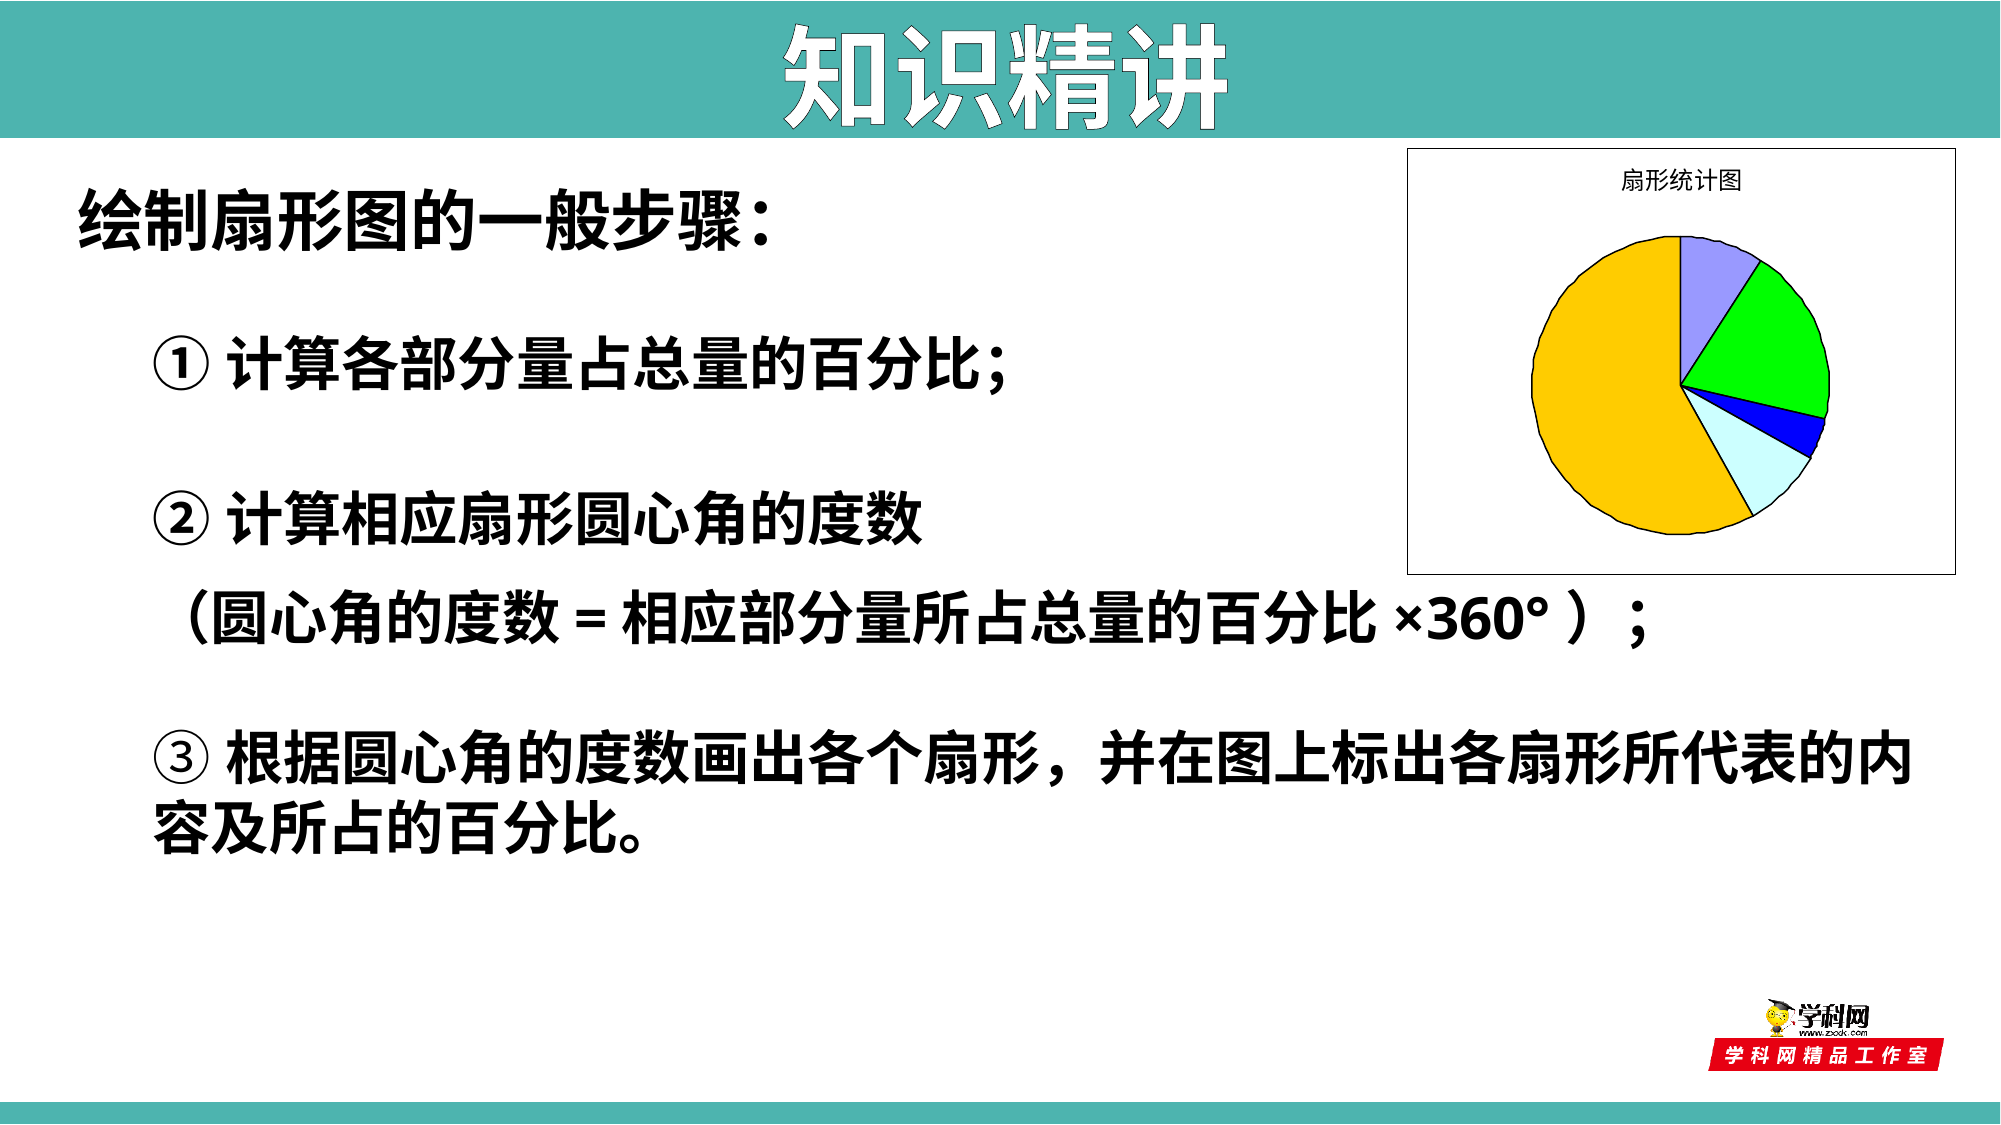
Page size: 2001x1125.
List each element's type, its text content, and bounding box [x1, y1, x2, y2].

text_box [1399, 140, 1965, 582]
picture [0, 1, 2001, 1124]
text_box ③根据圆心角的度数画出各个扇形，并在图上标出各扇形所代表的内容及所占的百分比。 [137, 713, 1964, 869]
text_box ②计算相应扇形圆心角的度数 （圆心角的度数=相应部分量所占总量的百分比×360°）； [137, 475, 1750, 659]
text_box ①计算各部分量占总量的百分比； [138, 319, 1249, 405]
text_box 知识精讲 [765, 0, 1247, 150]
text_box 绘制扇形图的一般步骤： [62, 171, 1114, 267]
